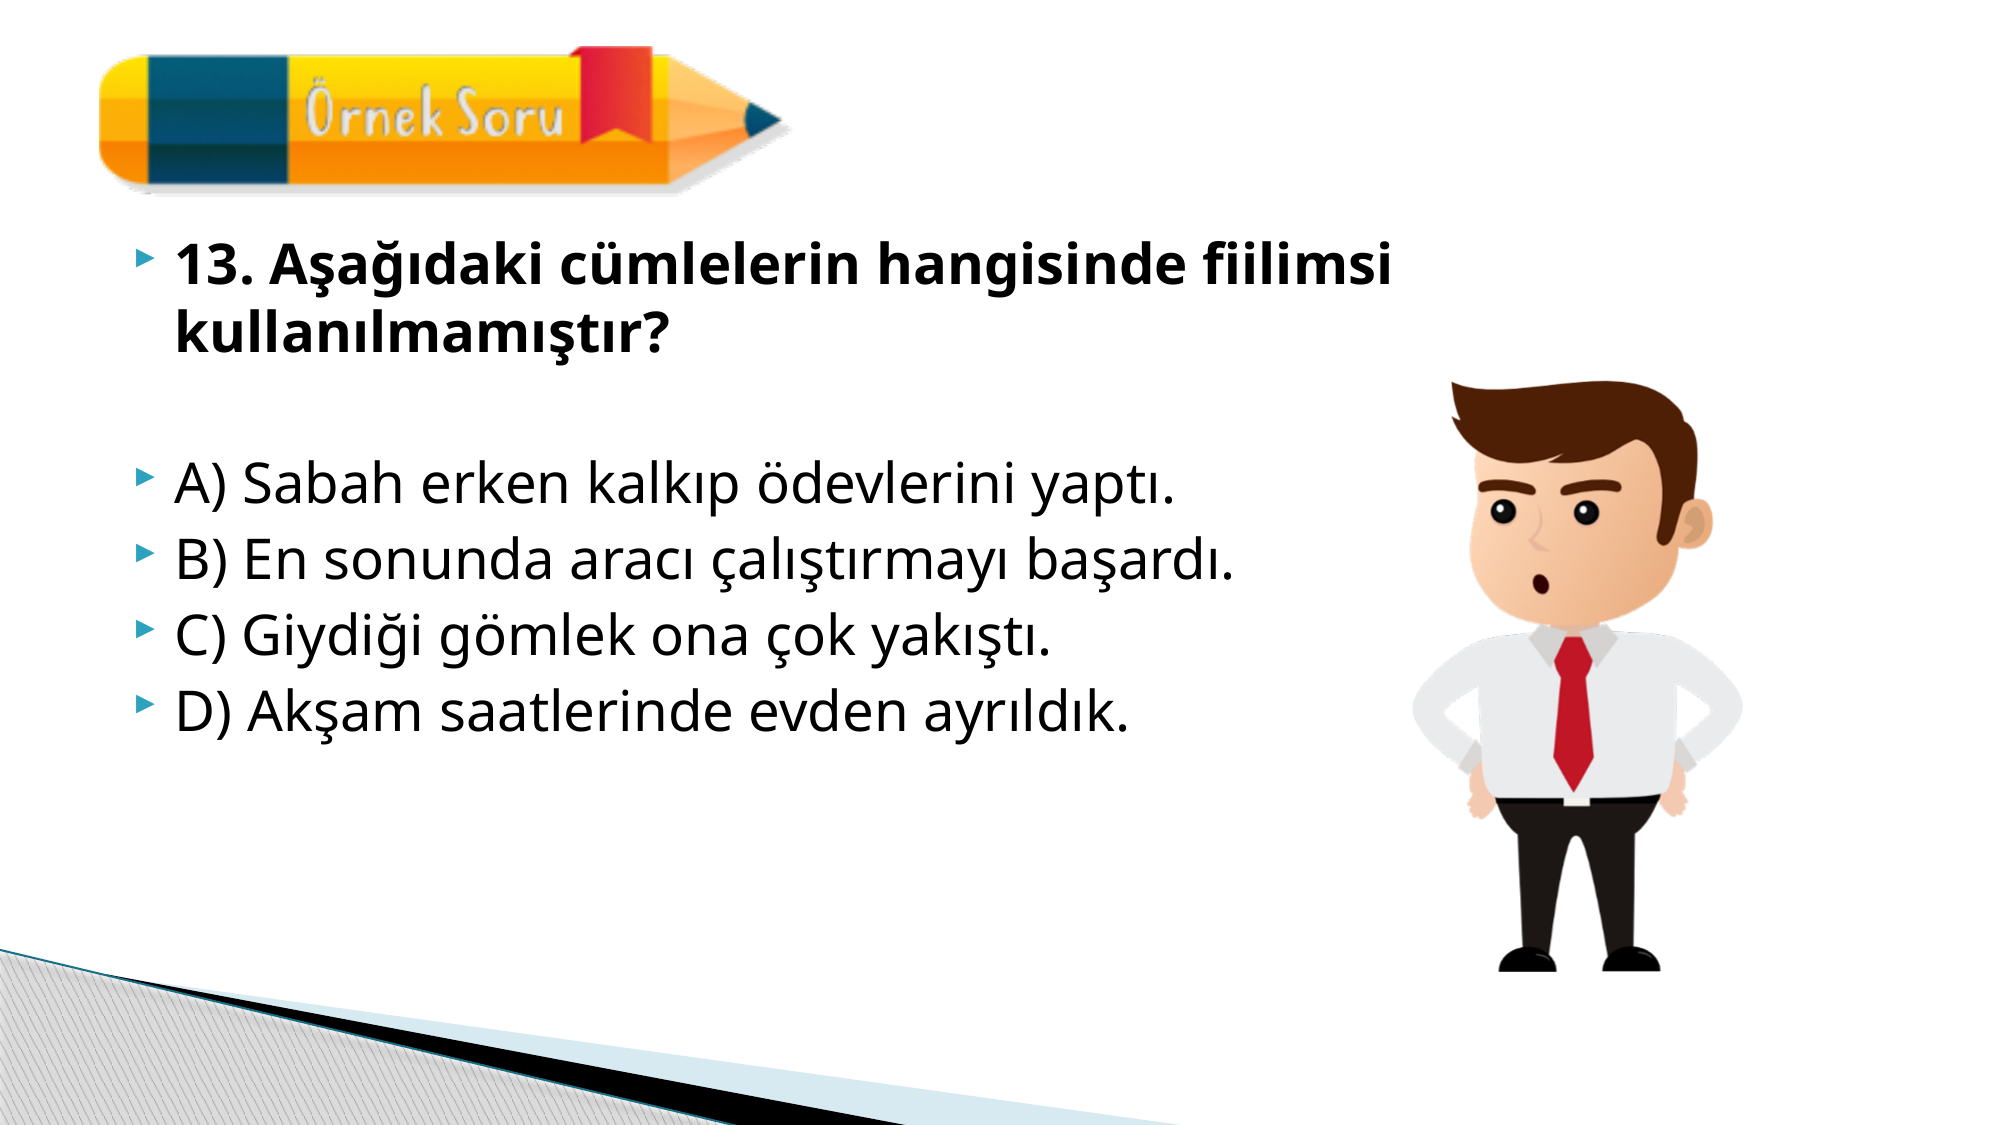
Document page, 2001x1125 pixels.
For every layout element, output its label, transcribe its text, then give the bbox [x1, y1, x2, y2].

list 13. Aşağıdaki cümlelerin hangisinde fiilimsi kullanılmamıştır? A) Sabah erken kalkıp ödevlerini yaptı. B) En sonunda aracı çalıştırmayı başardı. C) Giydiği gömlek ona çok yakıştı. D) Akşam saatlerinde evden ayrıldık. [99, 221, 1900, 986]
picture [99, 46, 794, 199]
picture [1412, 350, 1749, 972]
